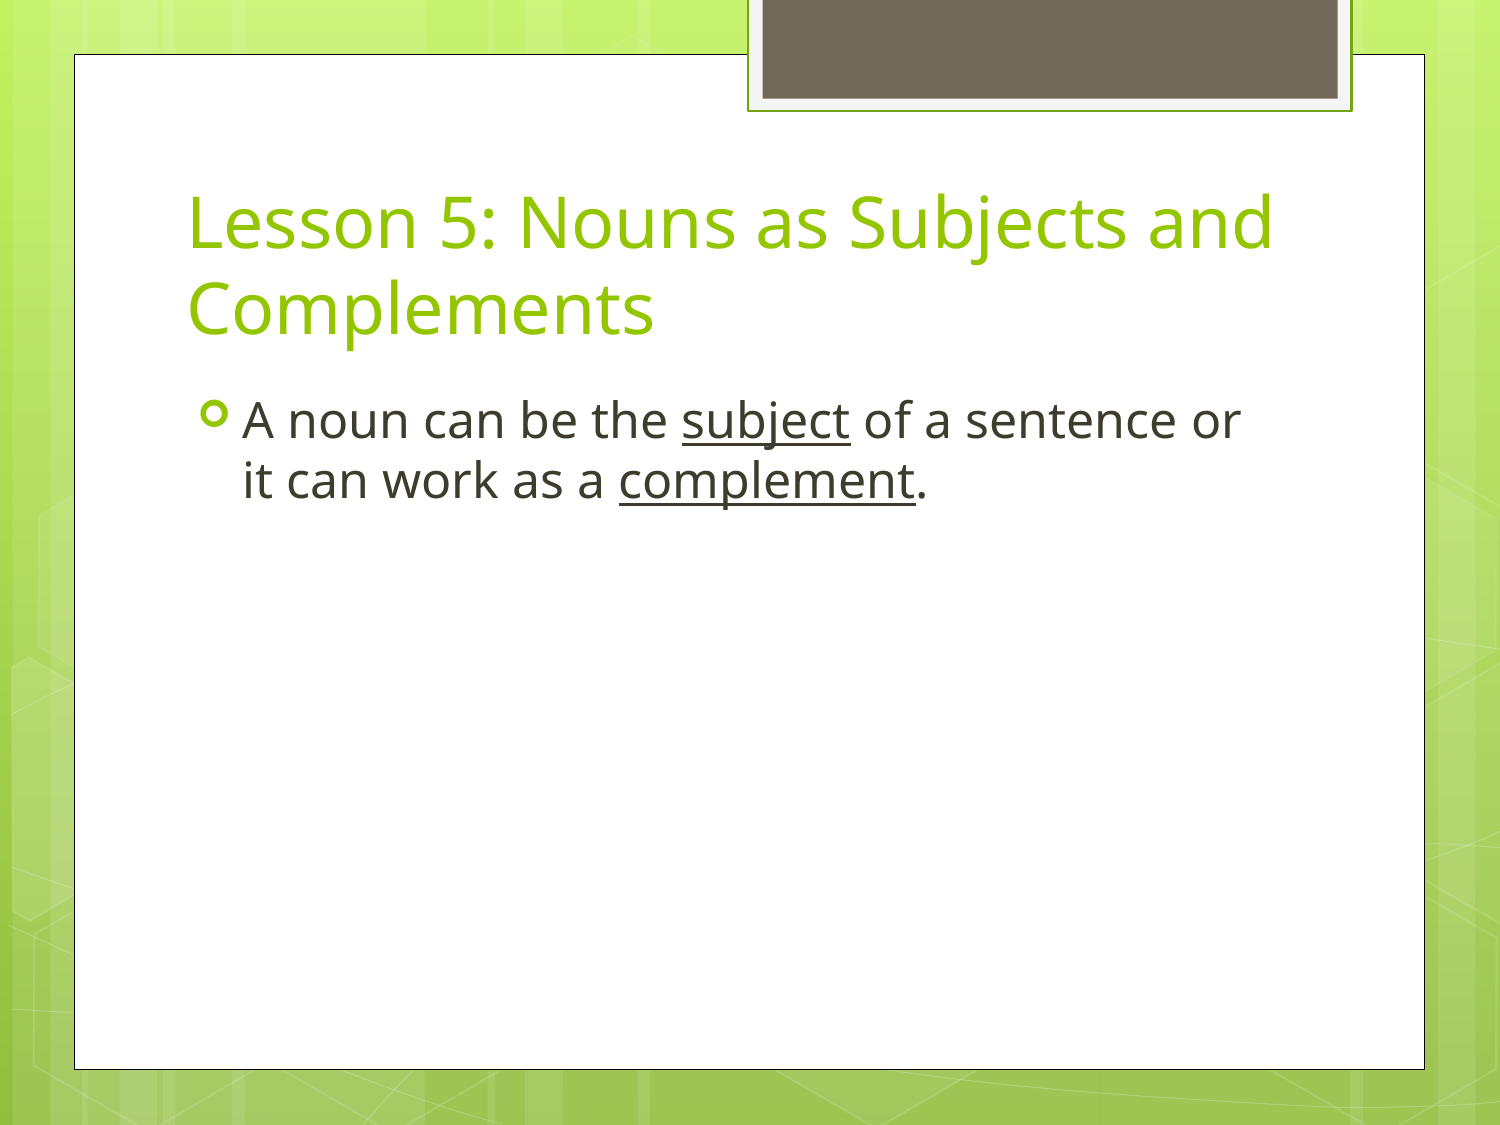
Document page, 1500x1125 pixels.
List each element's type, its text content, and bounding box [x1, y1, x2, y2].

title Lesson 5: Nouns as Subjects and Complements [171, 168, 1324, 357]
list A noun can be the subject of a sentence or it can work as a complement. [171, 381, 1283, 957]
